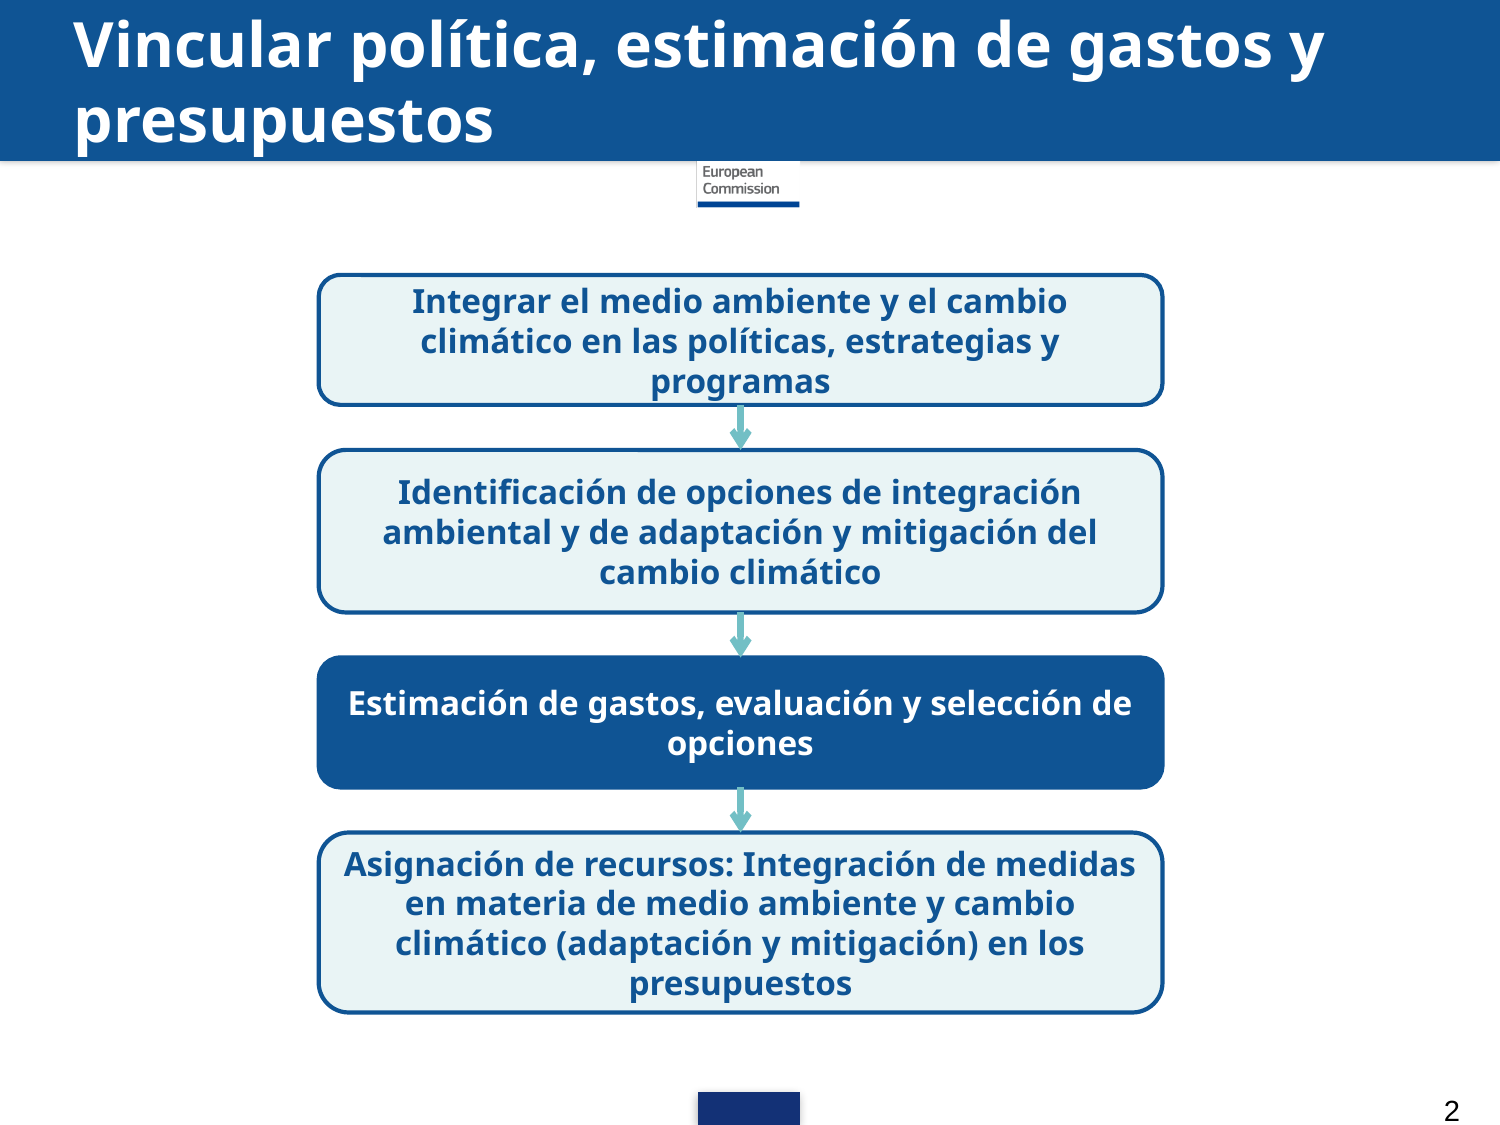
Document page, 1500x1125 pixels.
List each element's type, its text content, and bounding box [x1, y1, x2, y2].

text_box Asignación de recursos: Integración de medidas en materia de medio ambiente y cambio climático (adaptación y mitigación) en los presupuestos [316, 830, 1165, 1015]
text_box Estimación de gastos, evaluación y selección de opciones [316, 655, 1165, 790]
text_box Integrar el medio ambiente y el cambio climático en las políticas, estrategias y programas [316, 272, 1165, 407]
text_box Identificación de opciones de integración ambiental y de adaptación y mitigación del cambio climático [316, 447, 1165, 615]
title Vincular política, estimación de gastos y presupuestos [0, 0, 1500, 161]
slide_number 2 [1124, 1084, 1476, 1113]
picture [649, 161, 885, 208]
